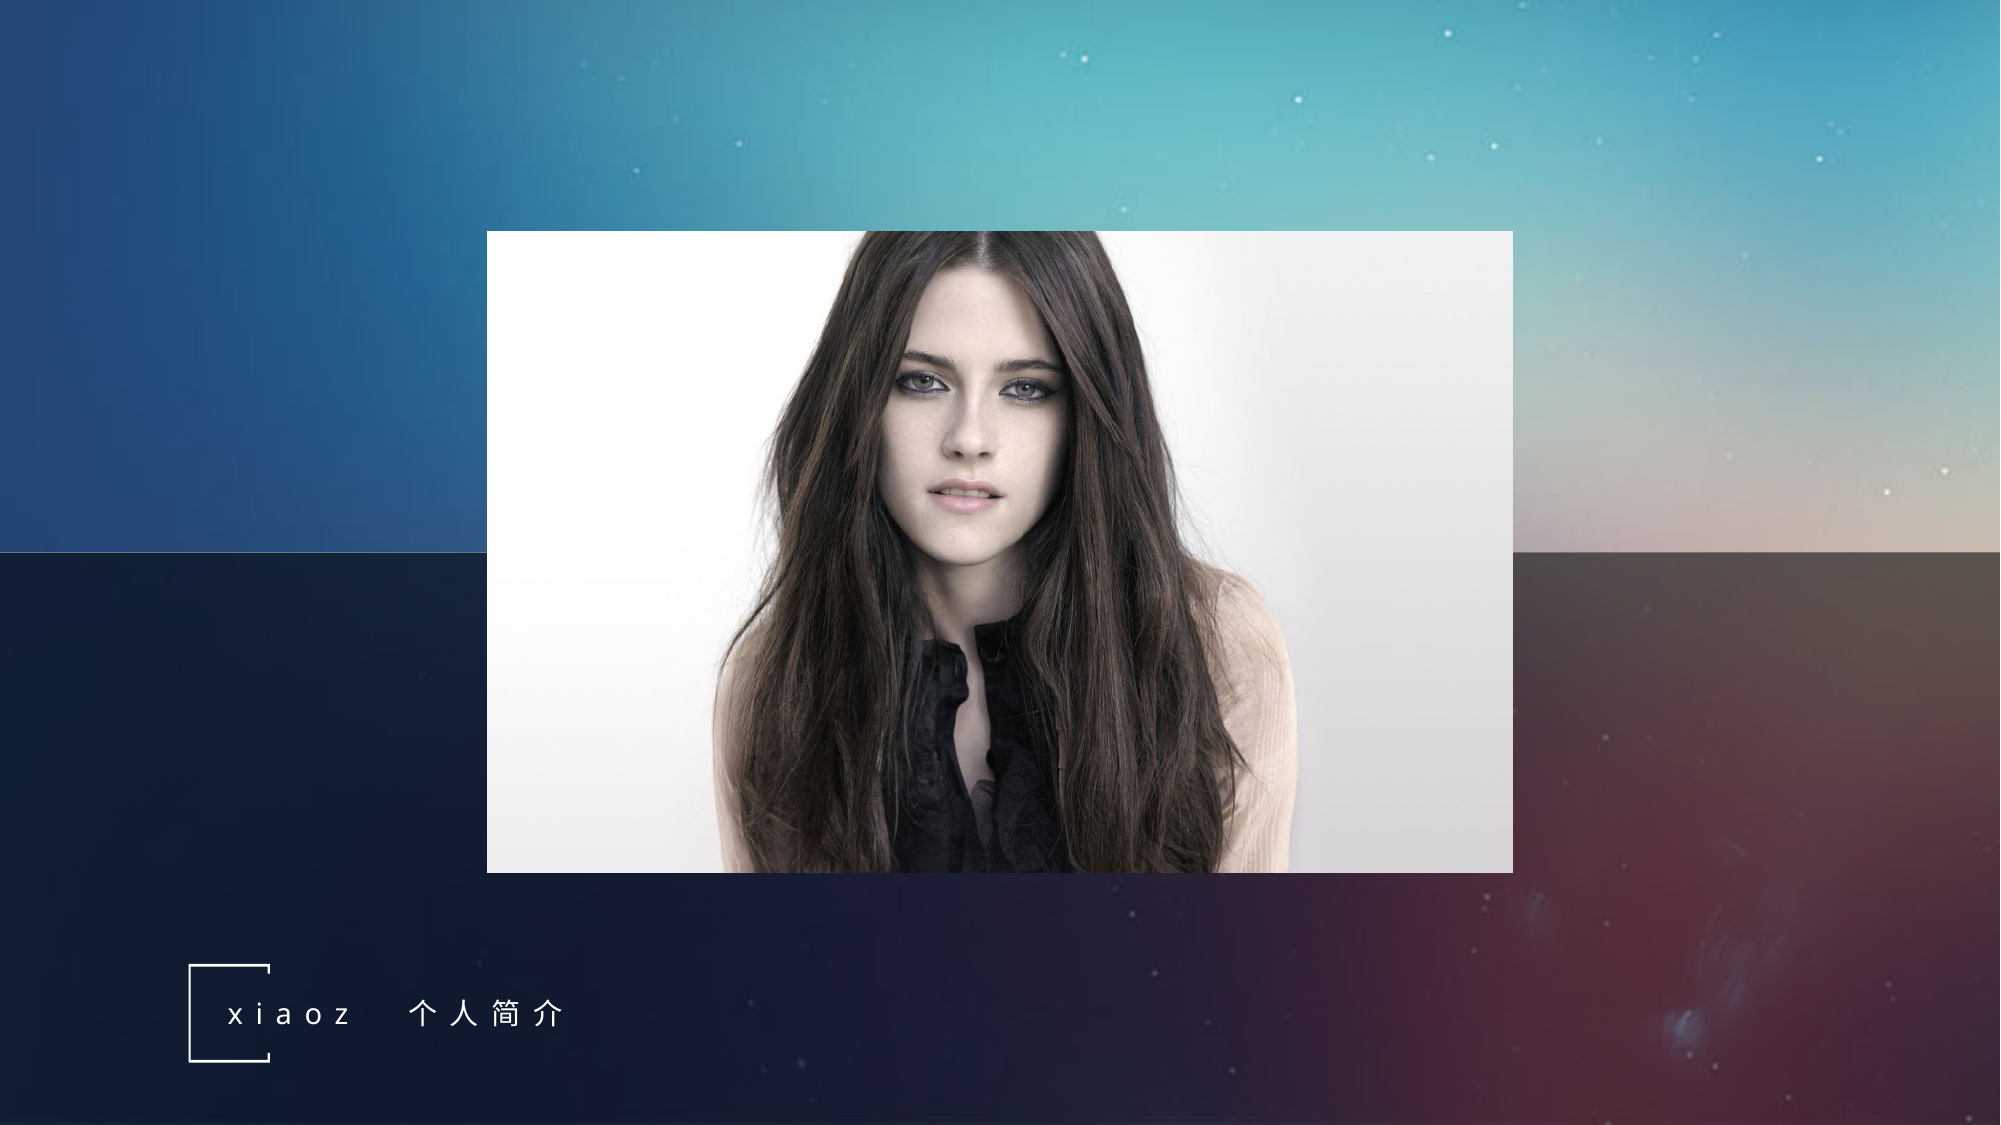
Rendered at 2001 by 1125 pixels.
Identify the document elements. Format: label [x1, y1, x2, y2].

text_box [0, 553, 2000, 1125]
text_box [188, 963, 604, 1063]
picture [0, 0, 2000, 873]
